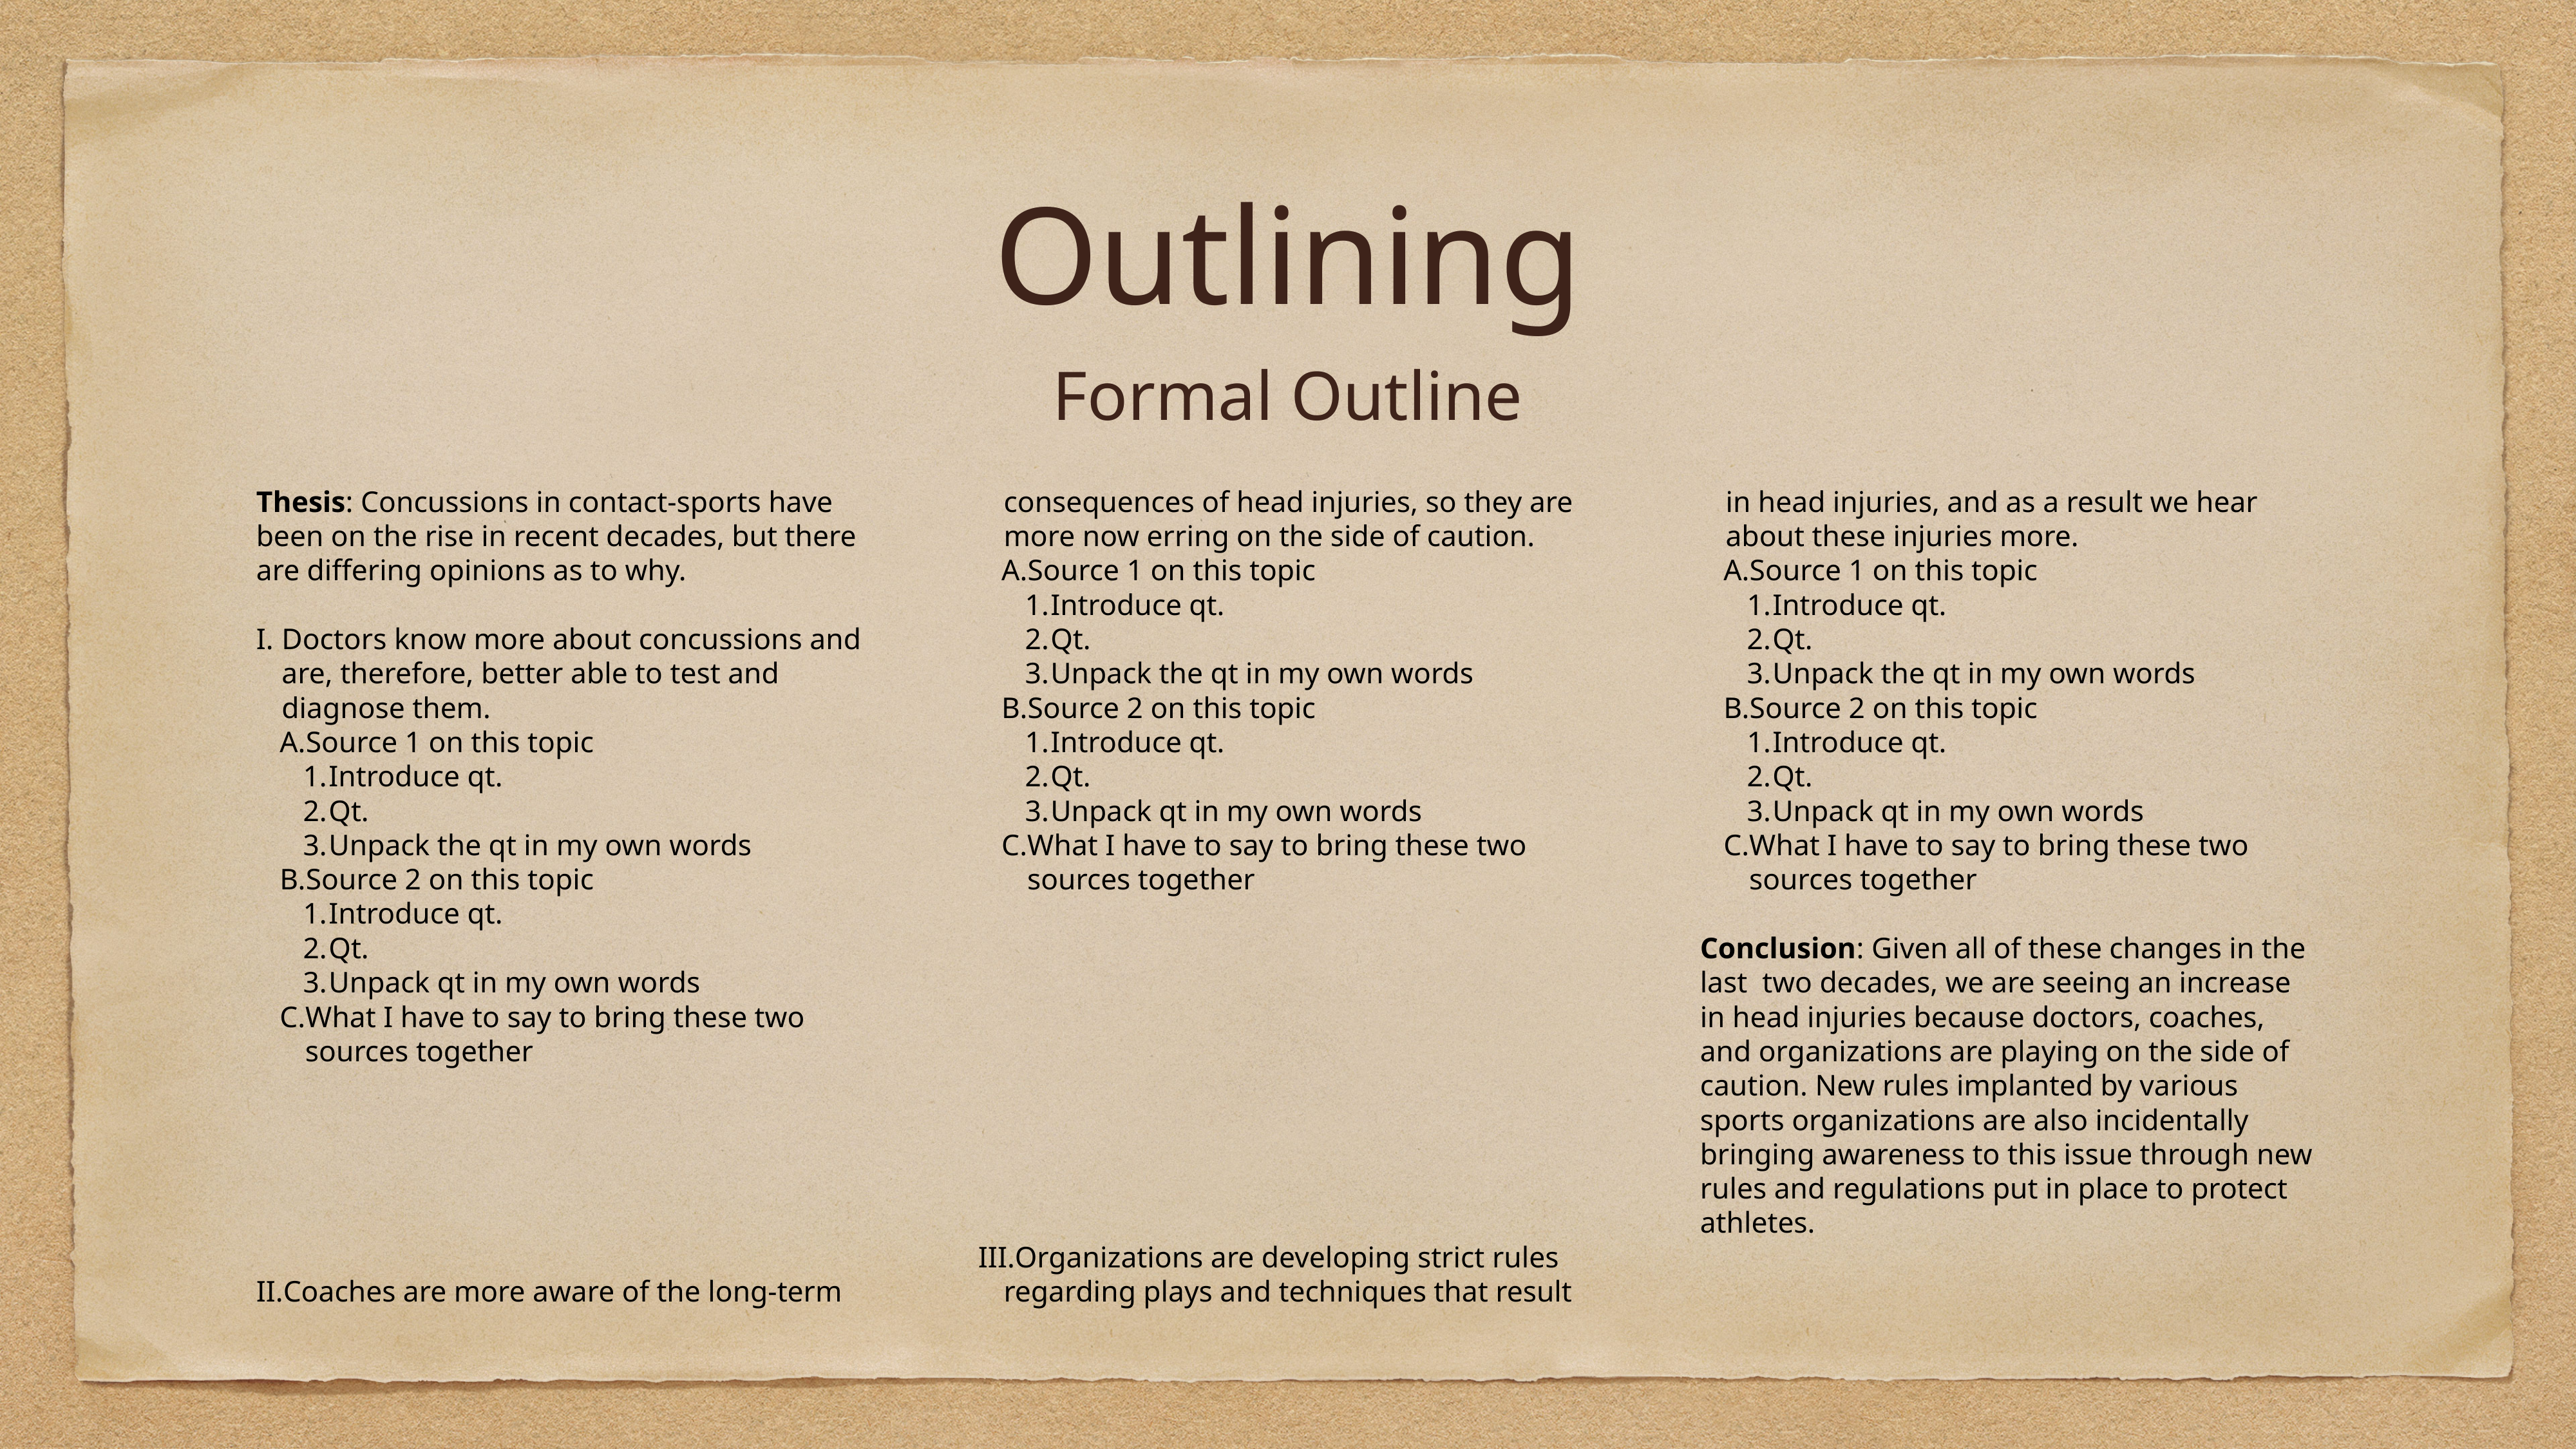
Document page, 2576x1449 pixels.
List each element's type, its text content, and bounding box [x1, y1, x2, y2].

text_box Formal Outline [1047, 348, 1529, 439]
list Thesis: Concussions in contact-sports have been on the rise in recent decades, but there are differing opinions as to why. Doctors know more about concussions and are, therefore, better able to test and diagnose them. Source 1 on this topic Introduce qt. Qt. Unpack the qt in my own words Source 2 on this topic Introduce qt. Qt. Unpack qt in my own words What I have to say to bring these two sources together Coaches are more aware of the long-term consequences of head injuries, so they are more now erring on the side of caution. Source 1 on this topic Introduce qt. Qt. Unpack the qt in my own words Source 2 on this topic Introduce qt. Qt. Unpack qt in my own words What I have to say to bring these two sources together Organizations are developing strict rules regarding plays and techniques that result in head injuries, and as a result we hear about these injuries more. Source 1 on this topic Introduce qt. Qt. Unpack the qt in my own words Source 2 on this topic Introduce qt. Qt. Unpack qt in my own words What I have to say to bring these two sources together Conclusion: Given all of these changes in the last two decades, we are seeing an increase in head injuries because doctors, coaches, and organizations are playing on the side of caution. New rules implanted by various sports organizations are also incidentally bringing awareness to this issue through new rules and regulations put in place to protect athletes. [251, 462, 2324, 1329]
title Outlining [251, 94, 2325, 408]
picture [0, 0, 2576, 1449]
